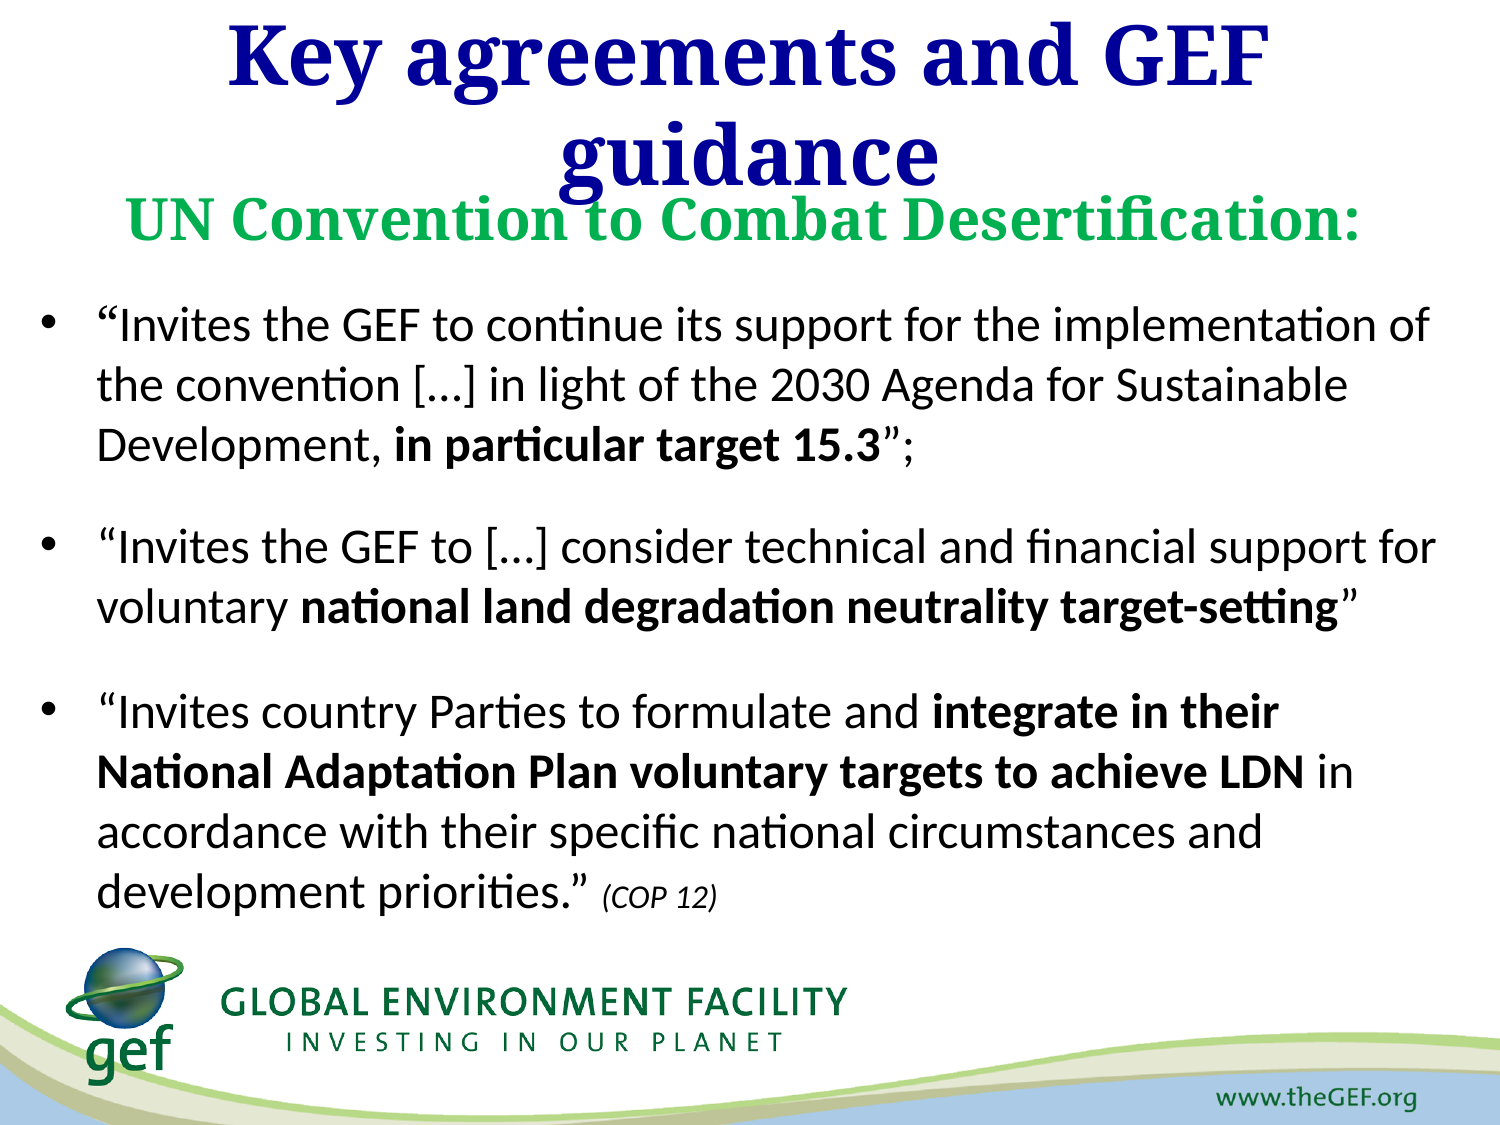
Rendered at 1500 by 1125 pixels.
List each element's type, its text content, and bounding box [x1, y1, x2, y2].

list UN Convention to Combat Desertification: “Invites the GEF to continue its support for the implementation of the convention […] in light of the 2030 Agenda for Sustainable Development, in particular target 15.3”; “Invites the GEF to […] consider technical and financial support for voluntary national land degradation neutrality target-setting” “Invites country Parties to formulate and integrate in their National Adaptation Plan voluntary targets to achieve LDN in accordance with their specific national circumstances and development priorities.” (COP 12) [24, 174, 1463, 918]
title Key agreements and GEF guidance [74, 37, 1426, 168]
picture [0, 920, 1500, 1125]
